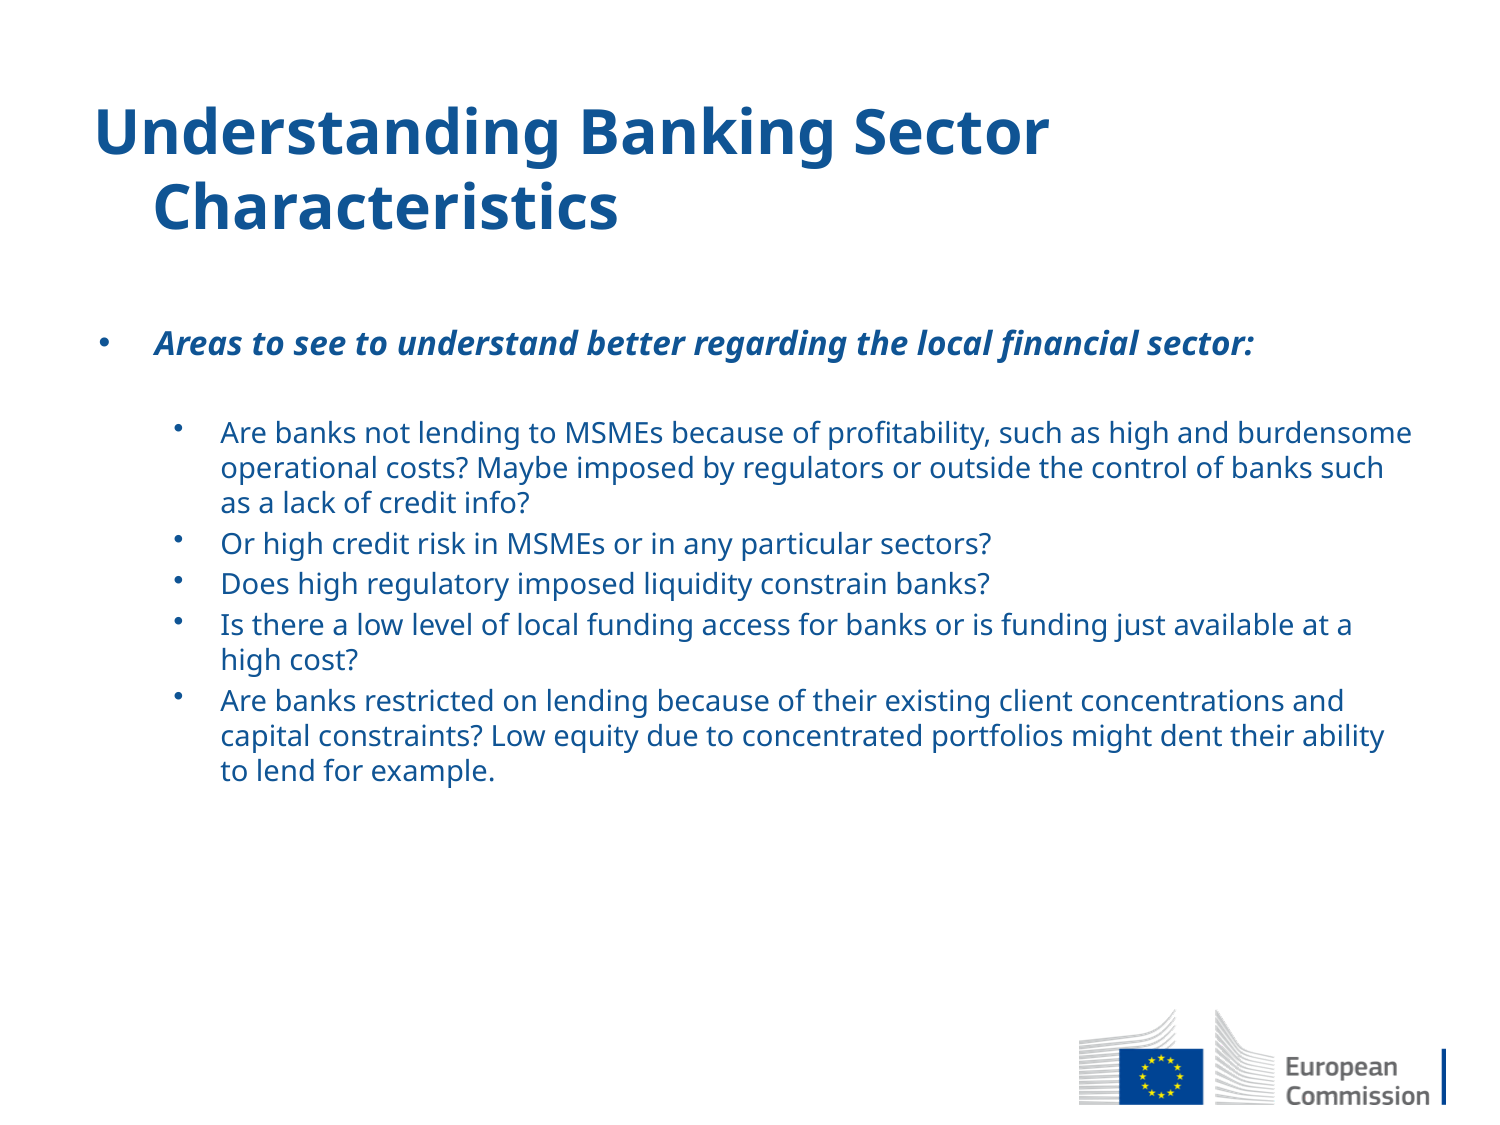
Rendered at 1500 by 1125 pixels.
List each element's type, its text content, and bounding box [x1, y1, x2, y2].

picture [1078, 1008, 1447, 1106]
title Understanding Banking Sector Characteristics [77, 89, 1429, 244]
list Areas to see to understand better regarding the local financial sector: Are banks not lending to MSMEs because of profitability, such as high and burdensome operational costs? Maybe imposed by regulators or outside the control of banks such as a lack of credit info? Or high credit risk in MSMEs or in any particular sectors? Does high regulatory imposed liquidity constrain banks? Is there a low level of local funding access for banks or is funding just available at a high cost? Are banks restricted on lending because of their existing client concentrations and capital constraints? Low equity due to concentrated portfolios might dent their ability to lend for example. [83, 314, 1434, 911]
